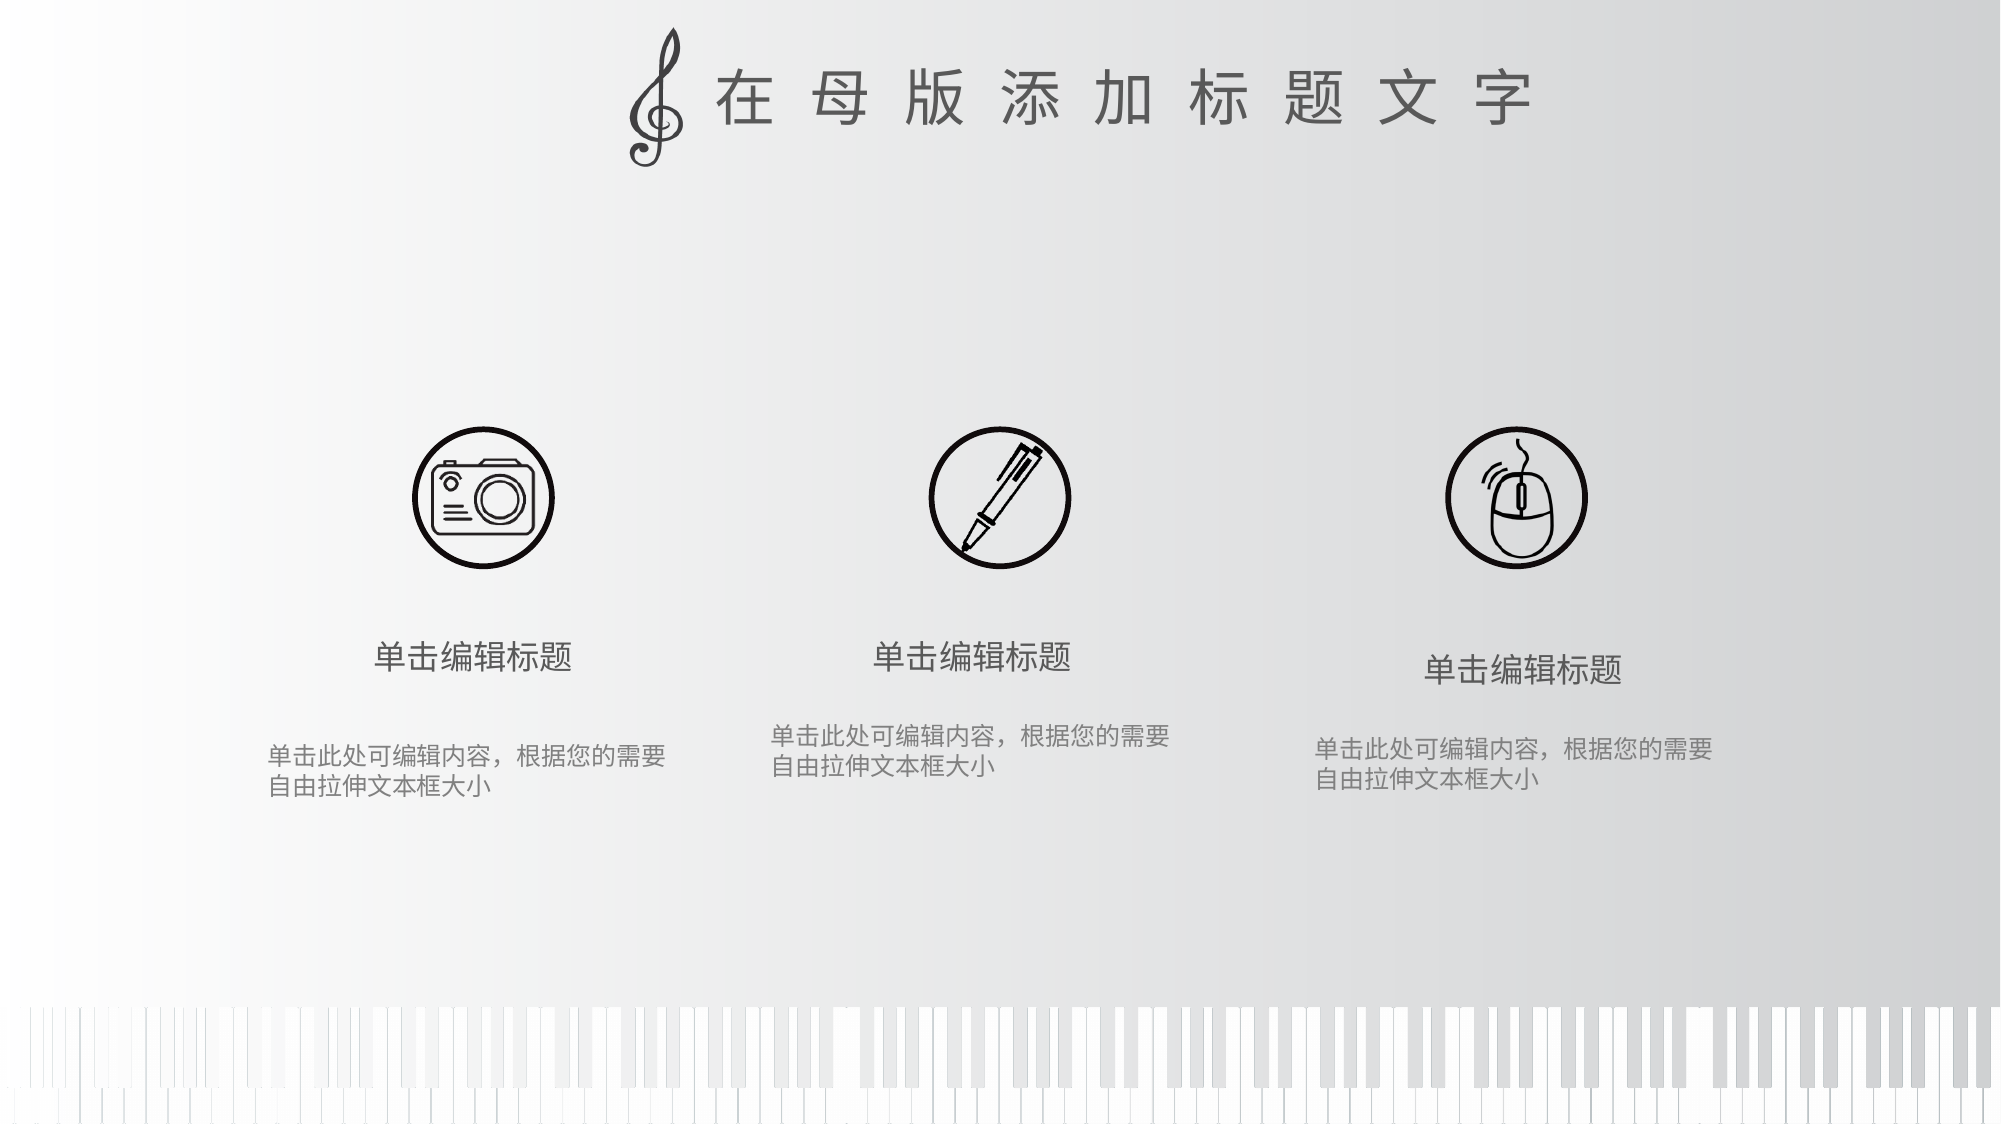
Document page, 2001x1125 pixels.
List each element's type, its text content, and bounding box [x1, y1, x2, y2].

text_box [1447, 428, 1587, 568]
text_box [930, 428, 1070, 568]
text_box 单击编辑标题 单击此处可编辑内容，根据您的需要自由拉伸文本框大小 [252, 628, 695, 809]
text_box [413, 428, 553, 568]
text_box 单击编辑标题 单击此处可编辑内容，根据您的需要自由拉伸文本框大小 [755, 628, 1189, 788]
picture [0, 0, 2001, 1124]
text_box 单击编辑标题 单击此处可编辑内容，根据您的需要自由拉伸文本框大小 [1299, 641, 1748, 801]
